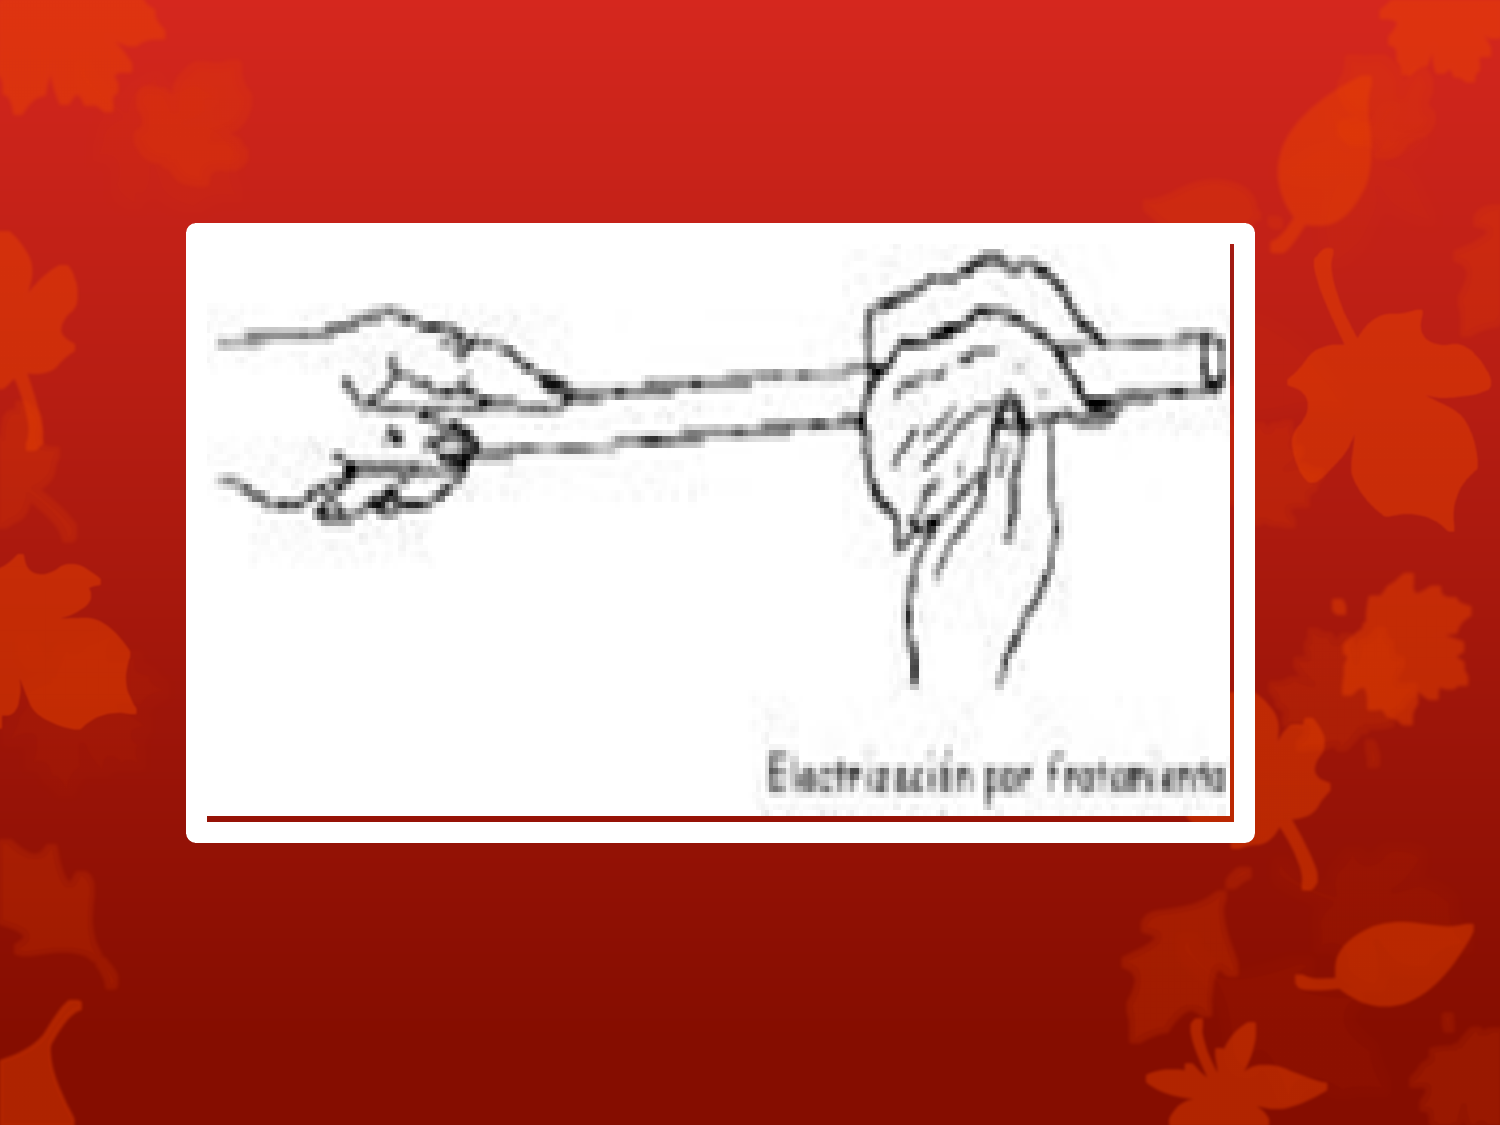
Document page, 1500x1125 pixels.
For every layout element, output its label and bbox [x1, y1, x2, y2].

list [206, 243, 1235, 823]
